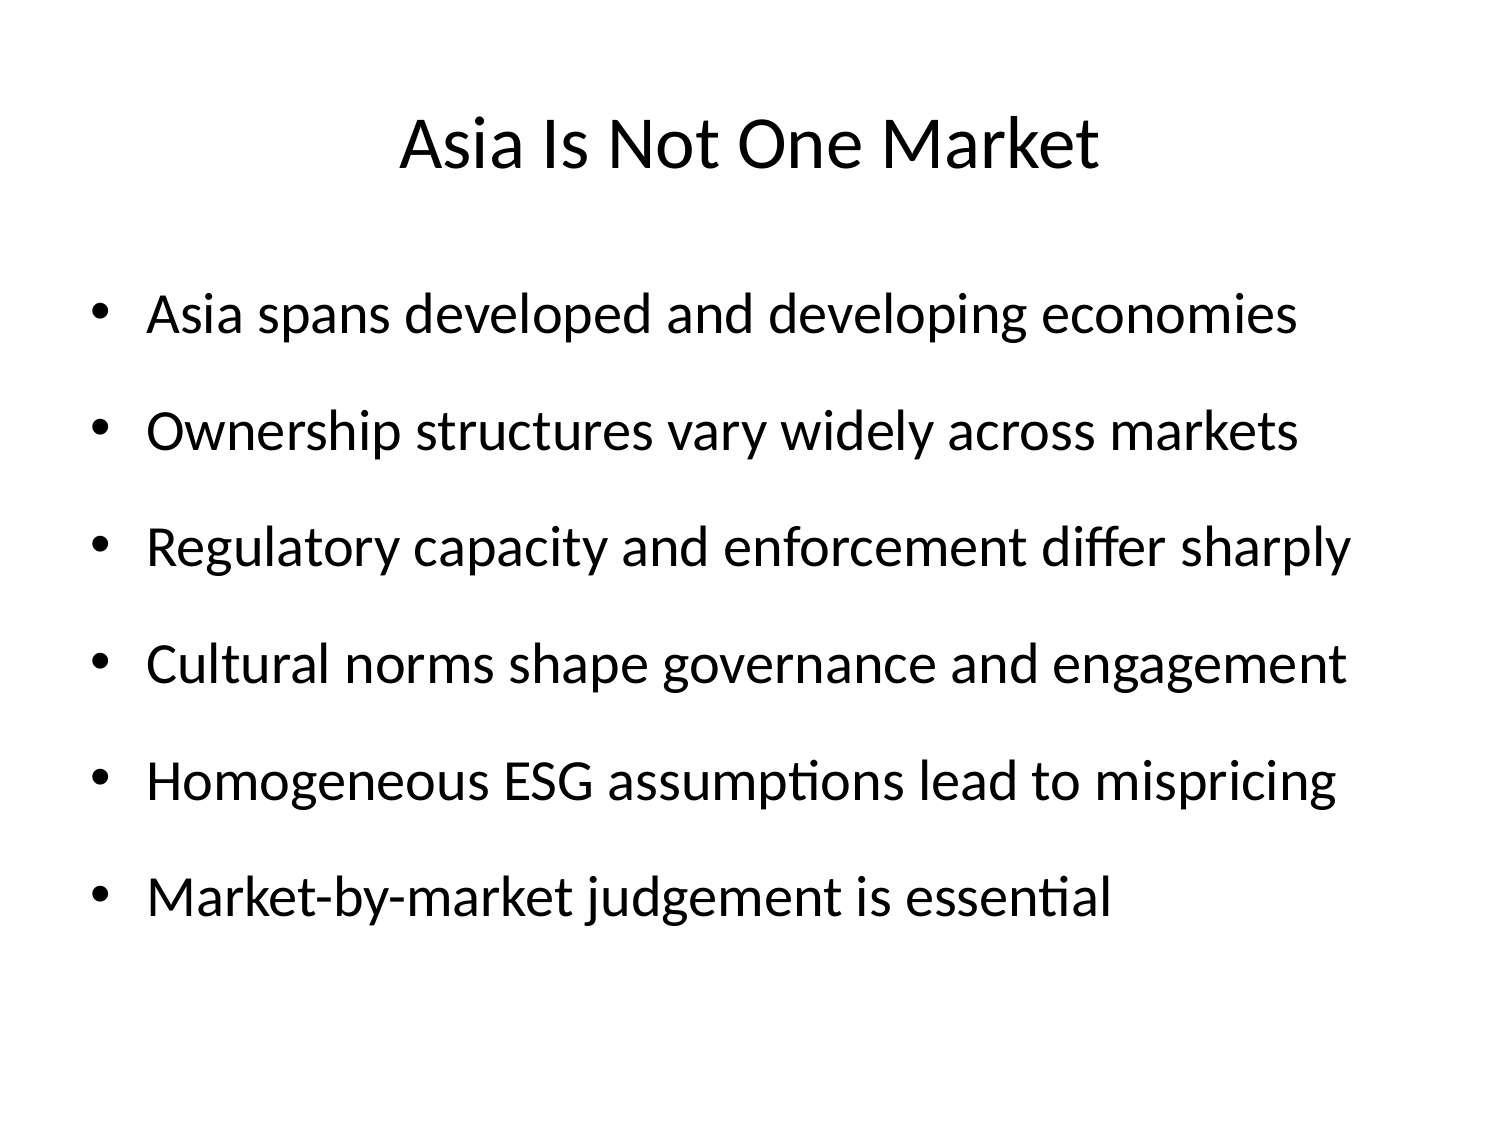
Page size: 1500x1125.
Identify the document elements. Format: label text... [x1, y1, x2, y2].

list Asia spans developed and developing economies Ownership structures vary widely across markets Regulatory capacity and enforcement differ sharply Cultural norms shape governance and engagement Homogeneous ESG assumptions lead to mispricing Market-by-market judgement is essential [75, 232, 1425, 975]
title Asia Is Not One Market [75, 45, 1425, 232]
